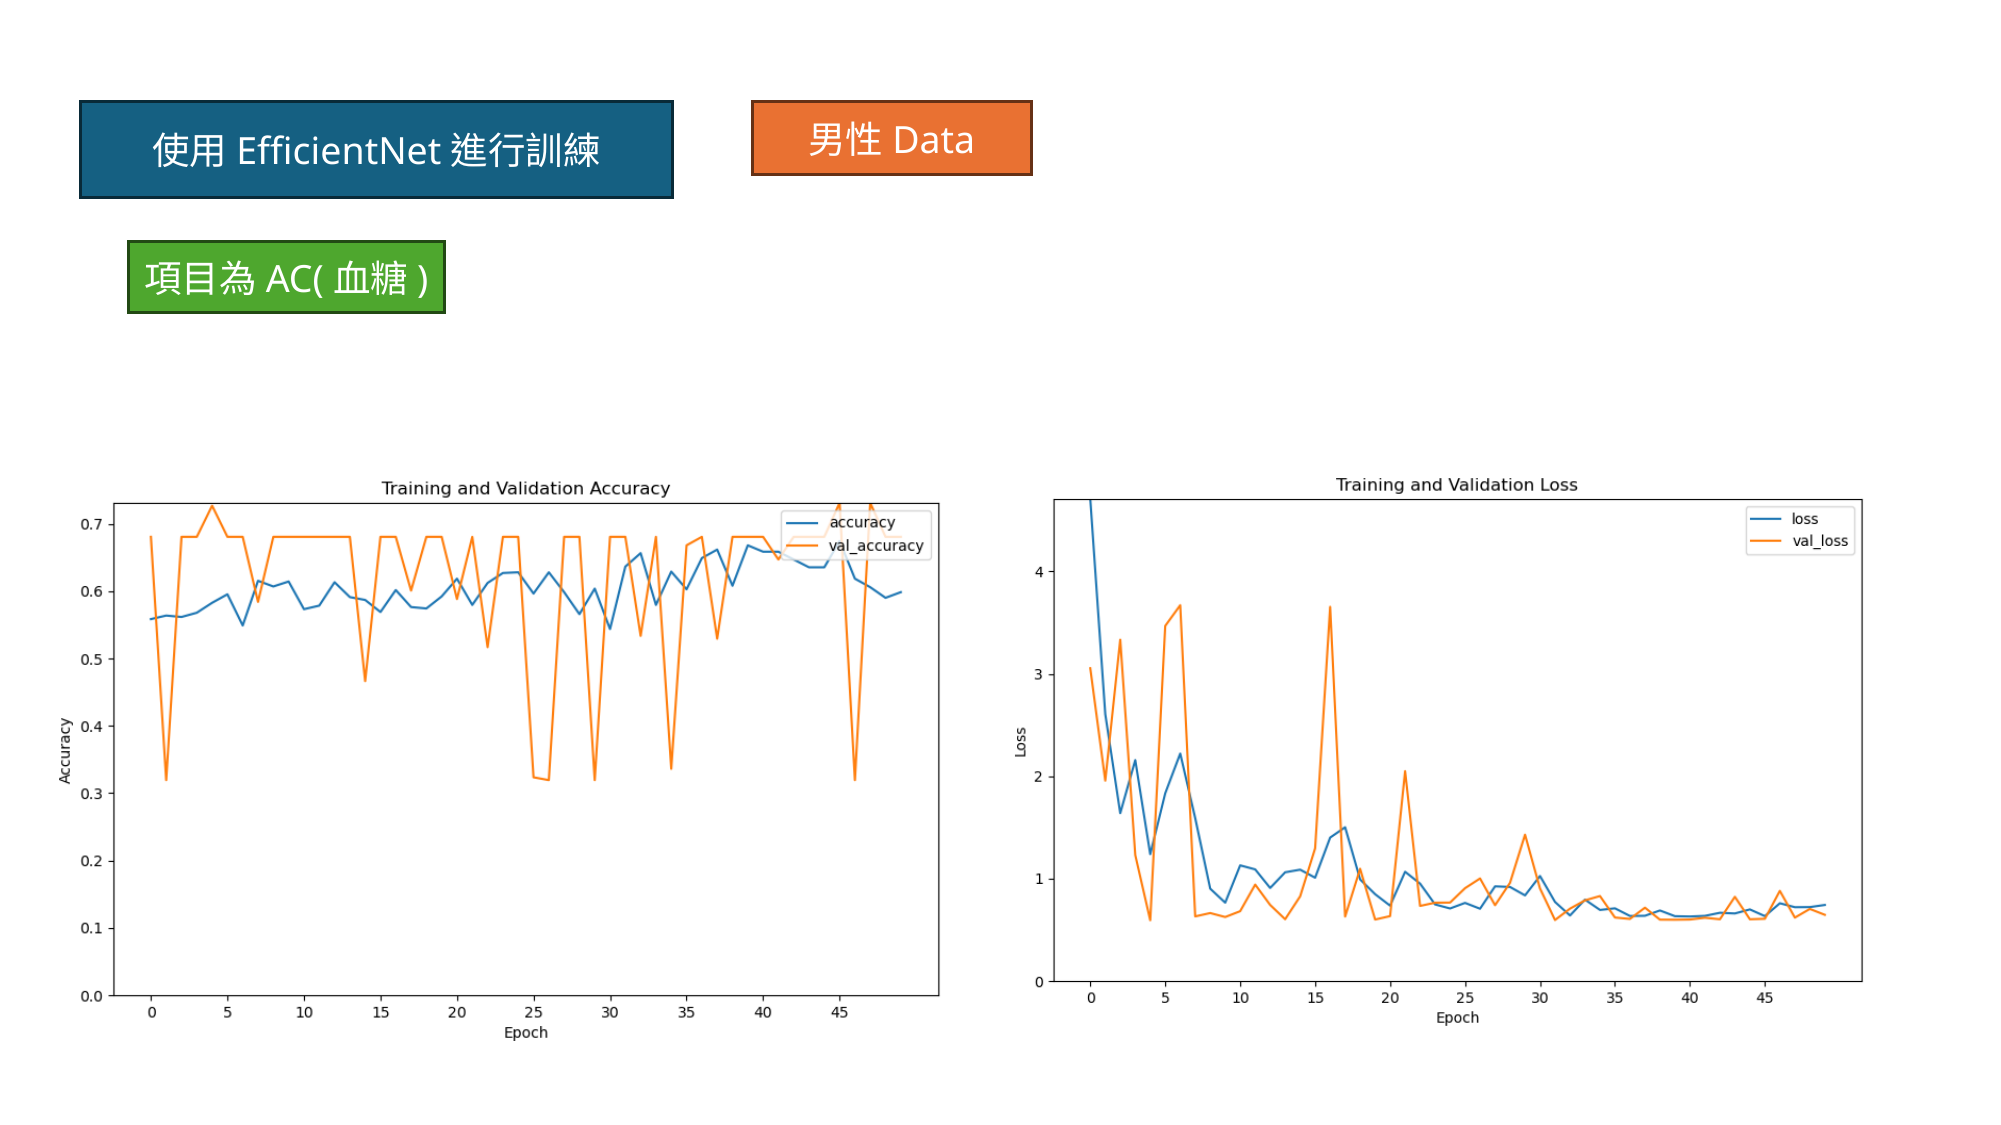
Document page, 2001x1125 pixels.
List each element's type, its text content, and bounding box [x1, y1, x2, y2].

picture [40, 439, 1897, 1041]
text_box 使用EfficientNet進行訓練 [79, 100, 674, 199]
text_box 項目為AC(血糖) [127, 240, 446, 314]
text_box 男性Data [751, 100, 1033, 176]
